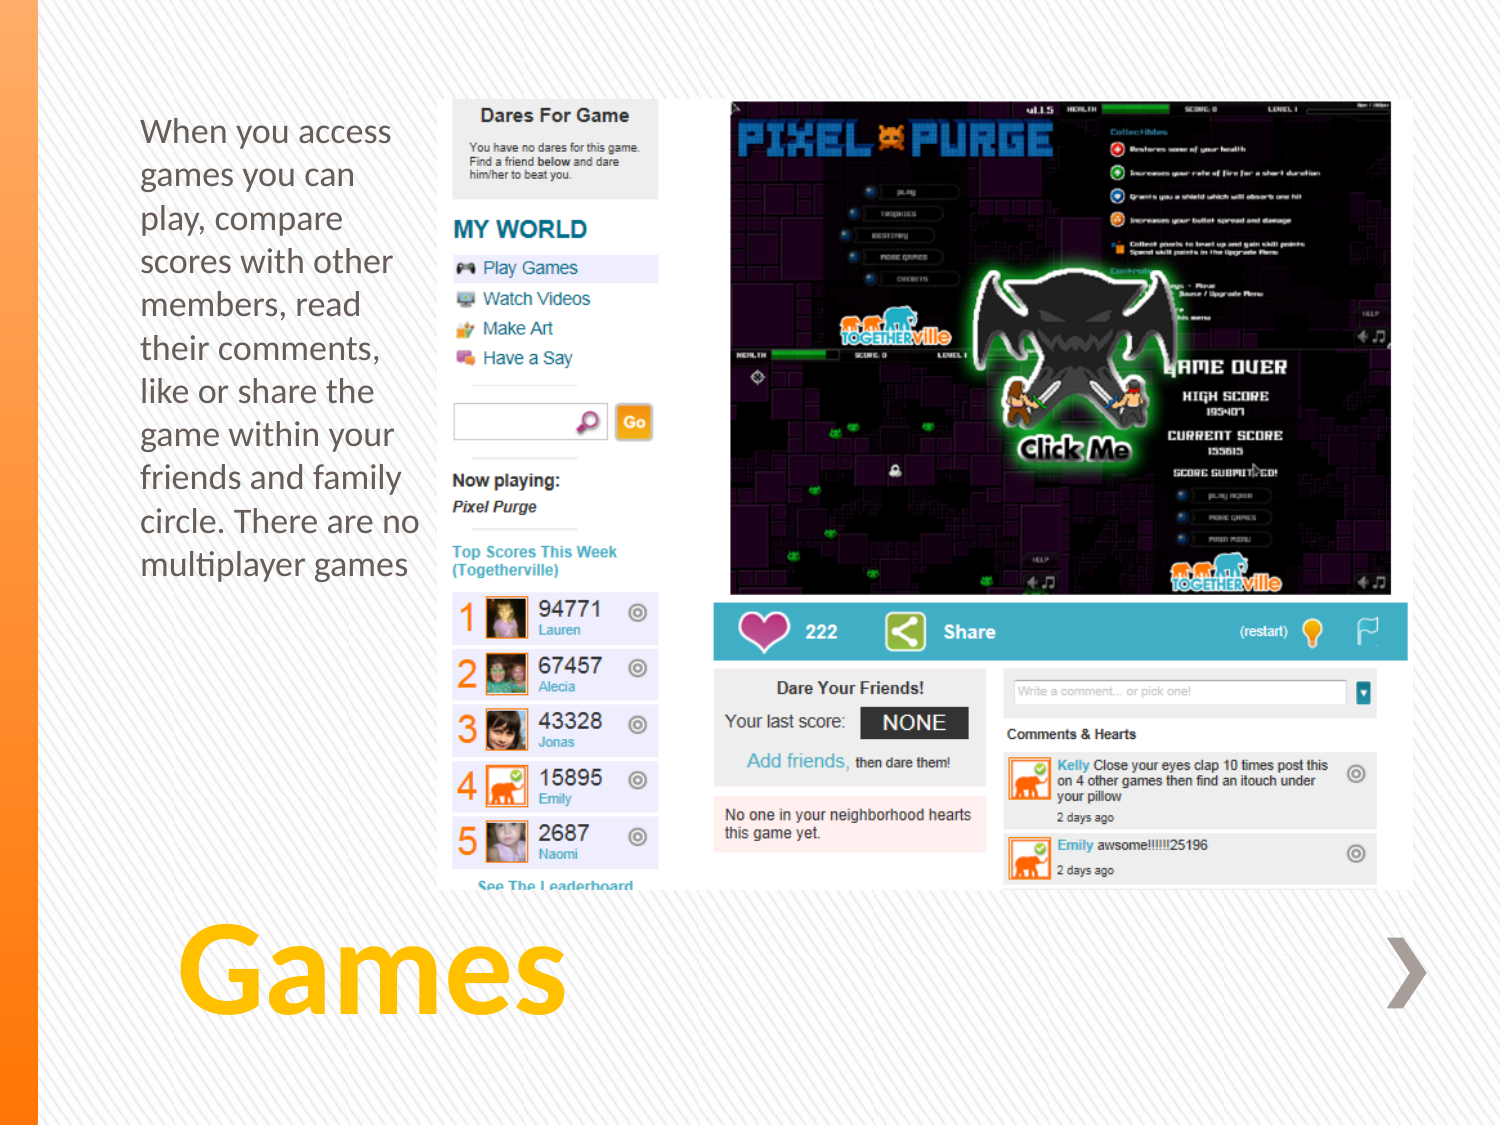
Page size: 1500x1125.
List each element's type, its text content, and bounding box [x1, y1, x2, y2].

title Games [162, 862, 1350, 1050]
list When you access games you can play, compare scores with other members, read their comments, like or share the game within your friends and family circle. There are no multiplayer games [125, 99, 430, 638]
picture [437, 99, 1413, 890]
